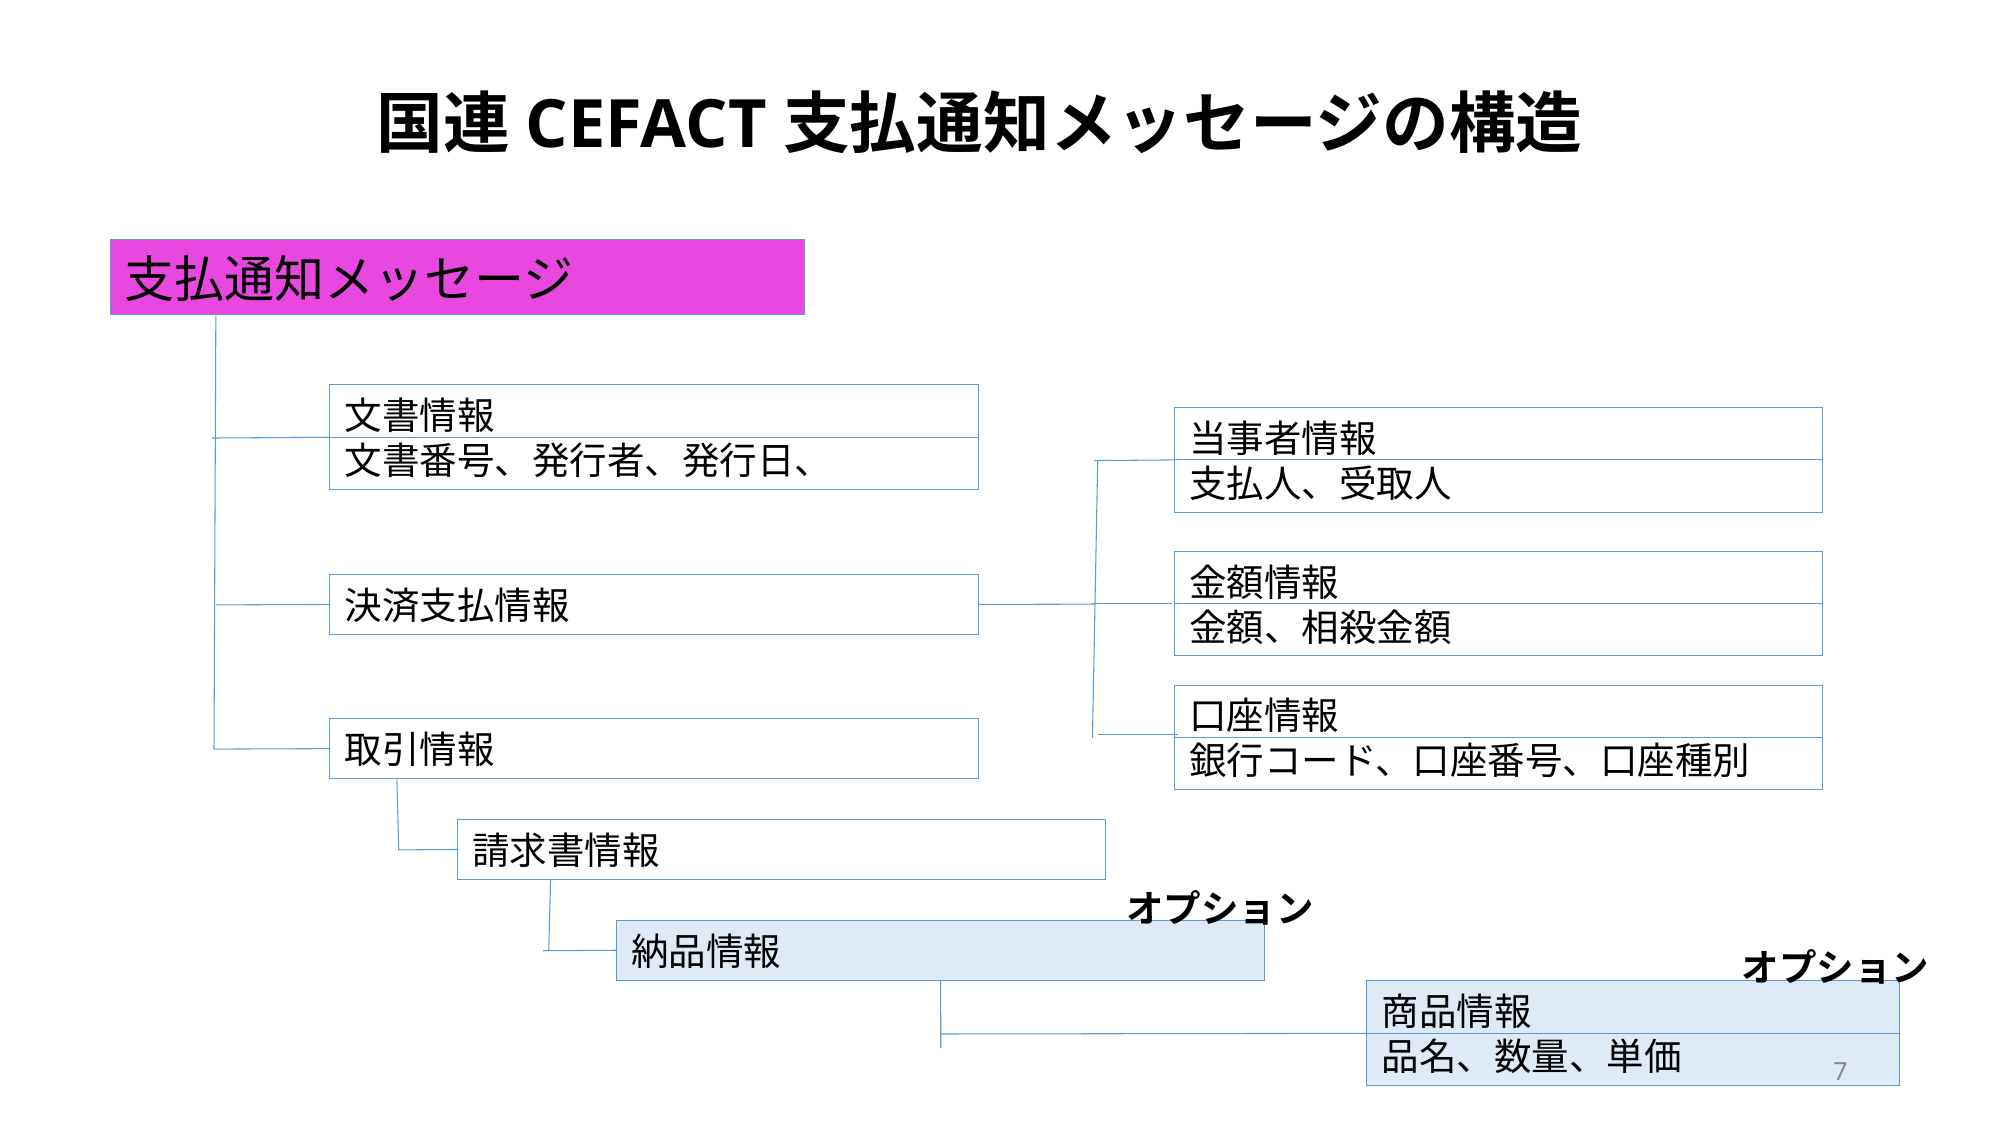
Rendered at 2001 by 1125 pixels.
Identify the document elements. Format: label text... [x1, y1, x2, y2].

text_box 文書情報 文書番号、発行者、発行日、 [329, 439, 979, 490]
text_box 当事者情報 支払人、受取人 [1174, 407, 1823, 459]
text_box 請求書情報 [457, 819, 1106, 880]
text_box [1092, 460, 1098, 603]
slide_number 7 [1412, 1042, 1863, 1103]
text_box 金額情報 金額、相殺金額 [1174, 605, 1823, 656]
text_box 納品情報 [616, 920, 1265, 981]
text_box 商品情報 品名、数量、単価 [1366, 980, 1900, 1033]
text_box 文書情報 文書番号、発行者、発行日、 [329, 384, 979, 437]
text_box 国連CEFACT支払通知メッセージの構造 [361, 73, 1617, 168]
text_box 口座情報 銀行コード、口座番号、口座種別 [1174, 739, 1823, 790]
text_box 当事者情報 支払人、受取人 [1174, 461, 1823, 513]
text_box オプション [1111, 877, 1386, 938]
text_box 金額情報 金額、相殺金額 [1174, 551, 1823, 603]
text_box 決済支払情報 [329, 574, 979, 635]
text_box 支払通知メッセージ [110, 239, 805, 315]
text_box 口座情報 銀行コード、口座番号、口座種別 [1174, 685, 1823, 737]
text_box オプション [1726, 936, 2000, 996]
text_box 商品情報 品名、数量、単価 [1366, 1035, 1900, 1086]
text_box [1092, 604, 1098, 739]
text_box 取引情報 [329, 718, 979, 779]
